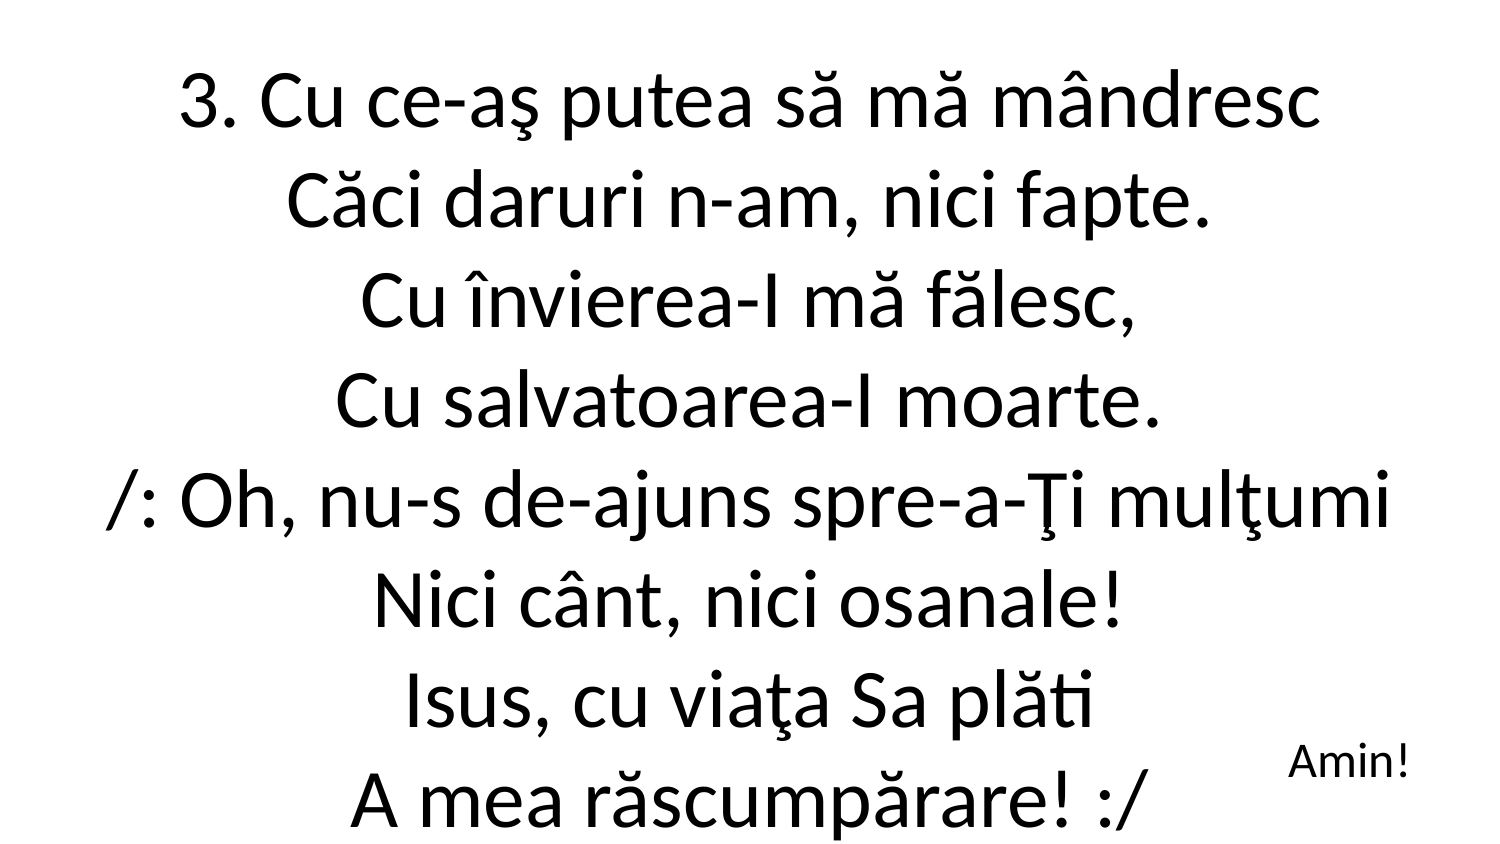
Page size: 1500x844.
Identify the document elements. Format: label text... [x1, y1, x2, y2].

text_box Amin! [1273, 674, 1427, 795]
text_box 3. Cu ce-aş putea să mă mândresc Căci daruri n-am, nici fapte. Cu învierea-I mă fălesc, Cu salvatoarea-I moarte. /: Oh, nu-s de-ajuns spre-a-Ţi mulţumi Nici cânt, nici osanale! Isus, cu viaţa Sa plăti A mea răscumpărare! :/ [91, 0, 1409, 844]
